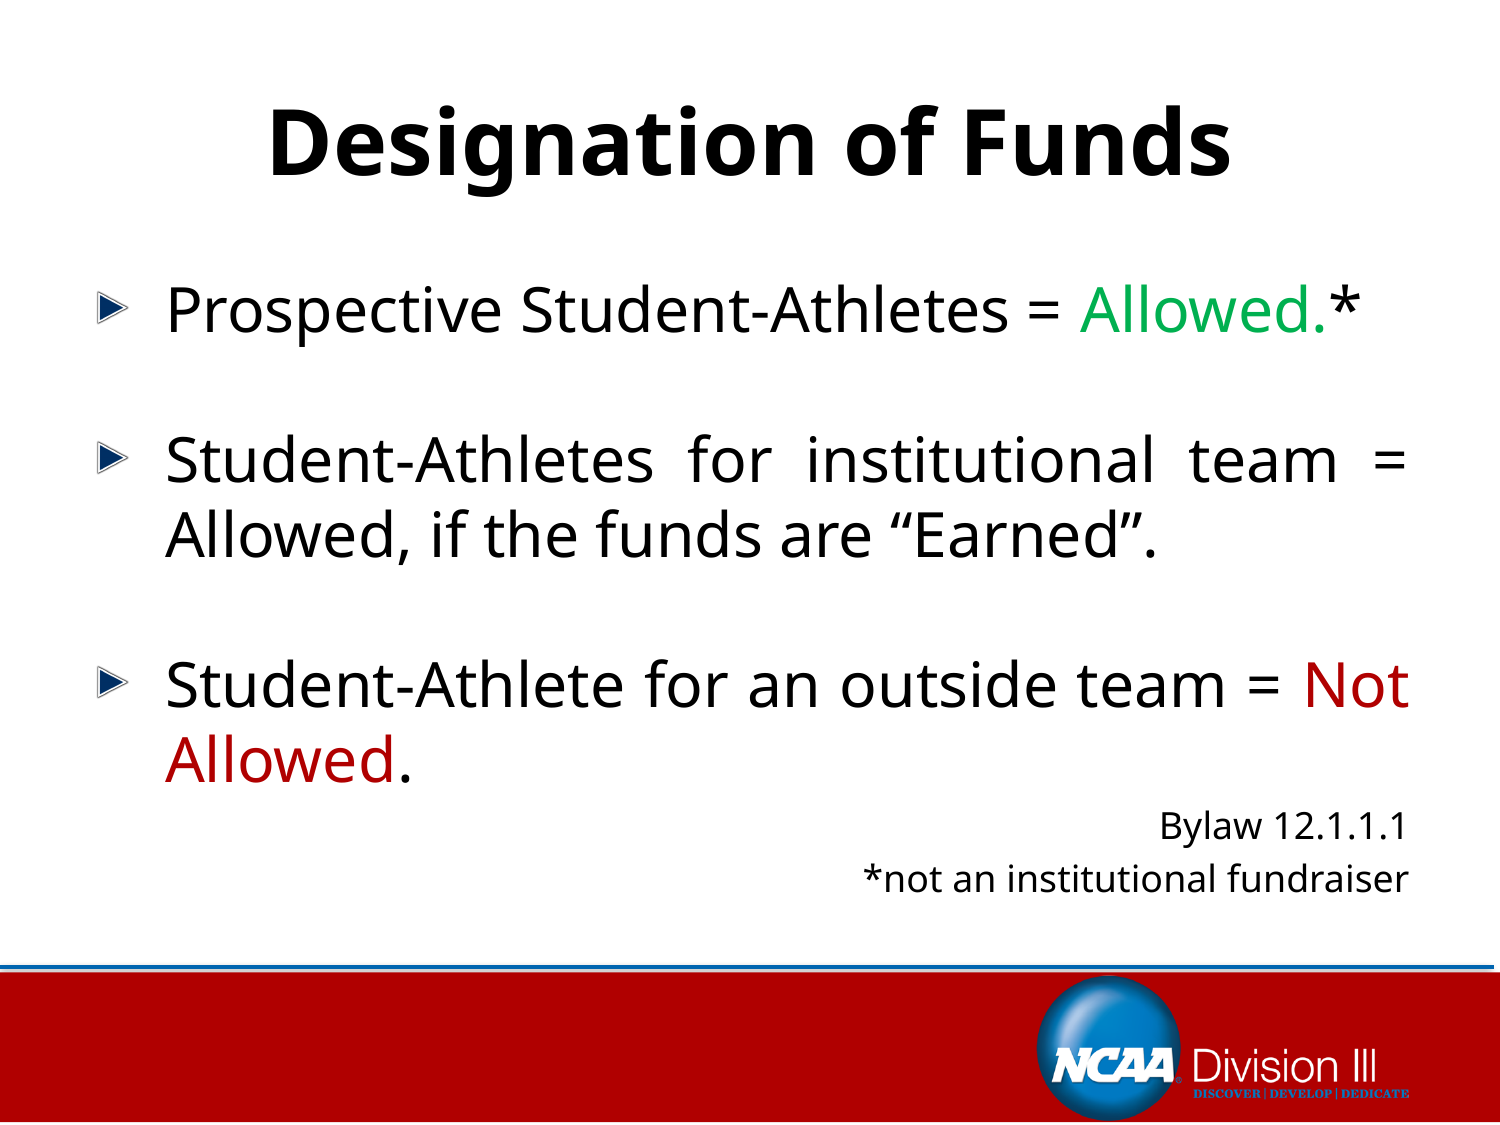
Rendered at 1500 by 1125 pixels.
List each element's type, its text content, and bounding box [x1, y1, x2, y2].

picture [1021, 947, 1423, 1125]
picture [90, 285, 134, 330]
picture [90, 660, 134, 704]
picture [90, 435, 134, 480]
list Prospective Student-Athletes = Allowed.* Student-Athletes for institutional team = Allowed, if the funds are “Earned”. Student-Athlete for an outside team = Not Allowed. Bylaw 12.1.1.1 *not an institutional fundraiser [75, 262, 1425, 941]
title Designation of Funds [75, 45, 1425, 233]
